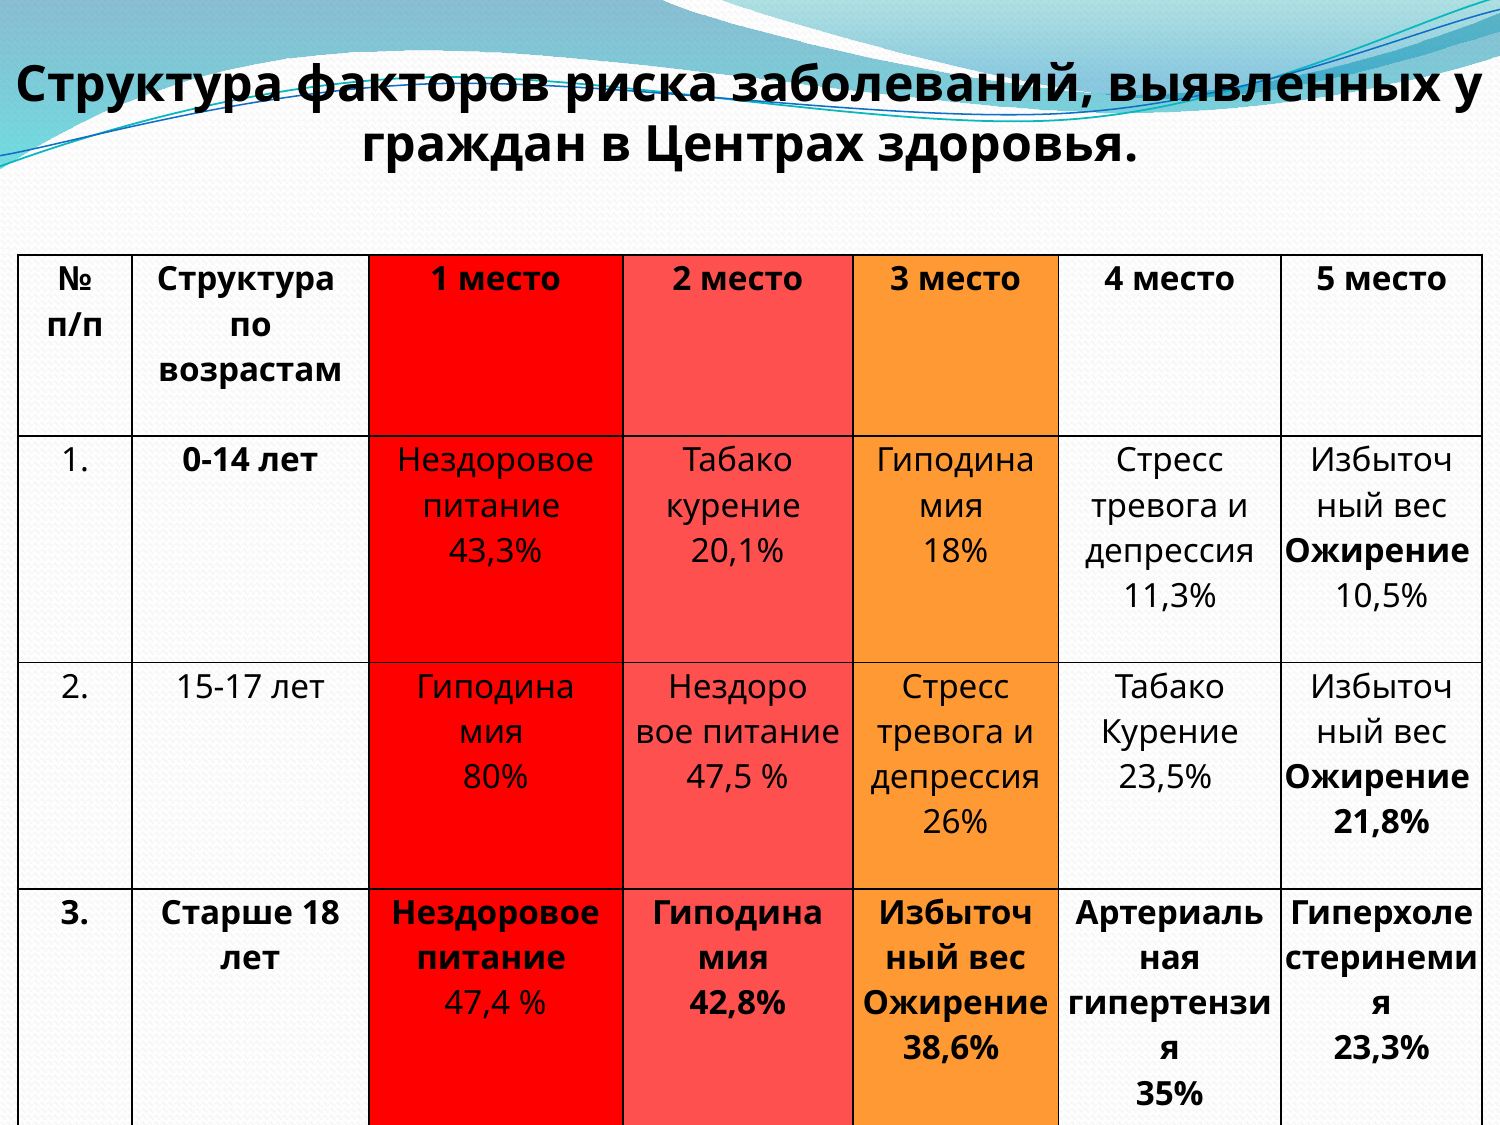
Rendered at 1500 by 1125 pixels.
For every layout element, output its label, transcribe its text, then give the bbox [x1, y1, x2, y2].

table_cell Табако Курение 23,5% [1059, 663, 1280, 888]
table_cell Табако курение 20,1% [624, 437, 852, 662]
table_cell Избыточ ный вес Ожирение 10,5% [1282, 437, 1481, 662]
table_header 4 место [1059, 256, 1280, 435]
table_cell 15-17 лет [133, 663, 368, 888]
table_cell Стресс тревога и депрессия 26% [854, 663, 1058, 888]
table_cell 3. [19, 890, 131, 1125]
table_cell Старше 18 лет [133, 890, 368, 1125]
table_cell Стресс тревога и депрессия 11,3% [1059, 437, 1280, 662]
title Структура факторов риска заболеваний, выявленных у граждан в Центрах здоровья. [0, 0, 1500, 232]
table_cell 2. [19, 663, 131, 888]
table_cell 0-14 лет [133, 437, 368, 662]
table_cell Артериаль ная гипертензия 35% [1059, 890, 1280, 1125]
table_header № п/п [19, 256, 131, 435]
table_header 2 место [624, 256, 852, 435]
table_cell Гиподина мия 18% [854, 437, 1058, 662]
table_cell Избыточ ный вес Ожирение 21,8% [1282, 663, 1481, 888]
table_cell Гиподина мия 80% [370, 663, 622, 888]
table_cell Нездоровое питание 43,3% [370, 437, 622, 662]
table_cell Нездоровое питание 47,4 % [370, 890, 622, 1125]
table_cell Гиподина мия 42,8% [624, 890, 852, 1125]
table_cell Нездоро вое питание 47,5 % [624, 663, 852, 888]
table_cell Гиперхолестеринемия 23,3% [1282, 890, 1481, 1125]
table_header 1 место [370, 256, 622, 435]
table_cell Избыточ ный вес Ожирение 38,6% [854, 890, 1058, 1125]
table_header 3 место [854, 256, 1058, 435]
table_cell 1. [19, 437, 131, 662]
table_header 5 место [1282, 256, 1481, 435]
table_header Структура по возрастам [133, 256, 368, 435]
